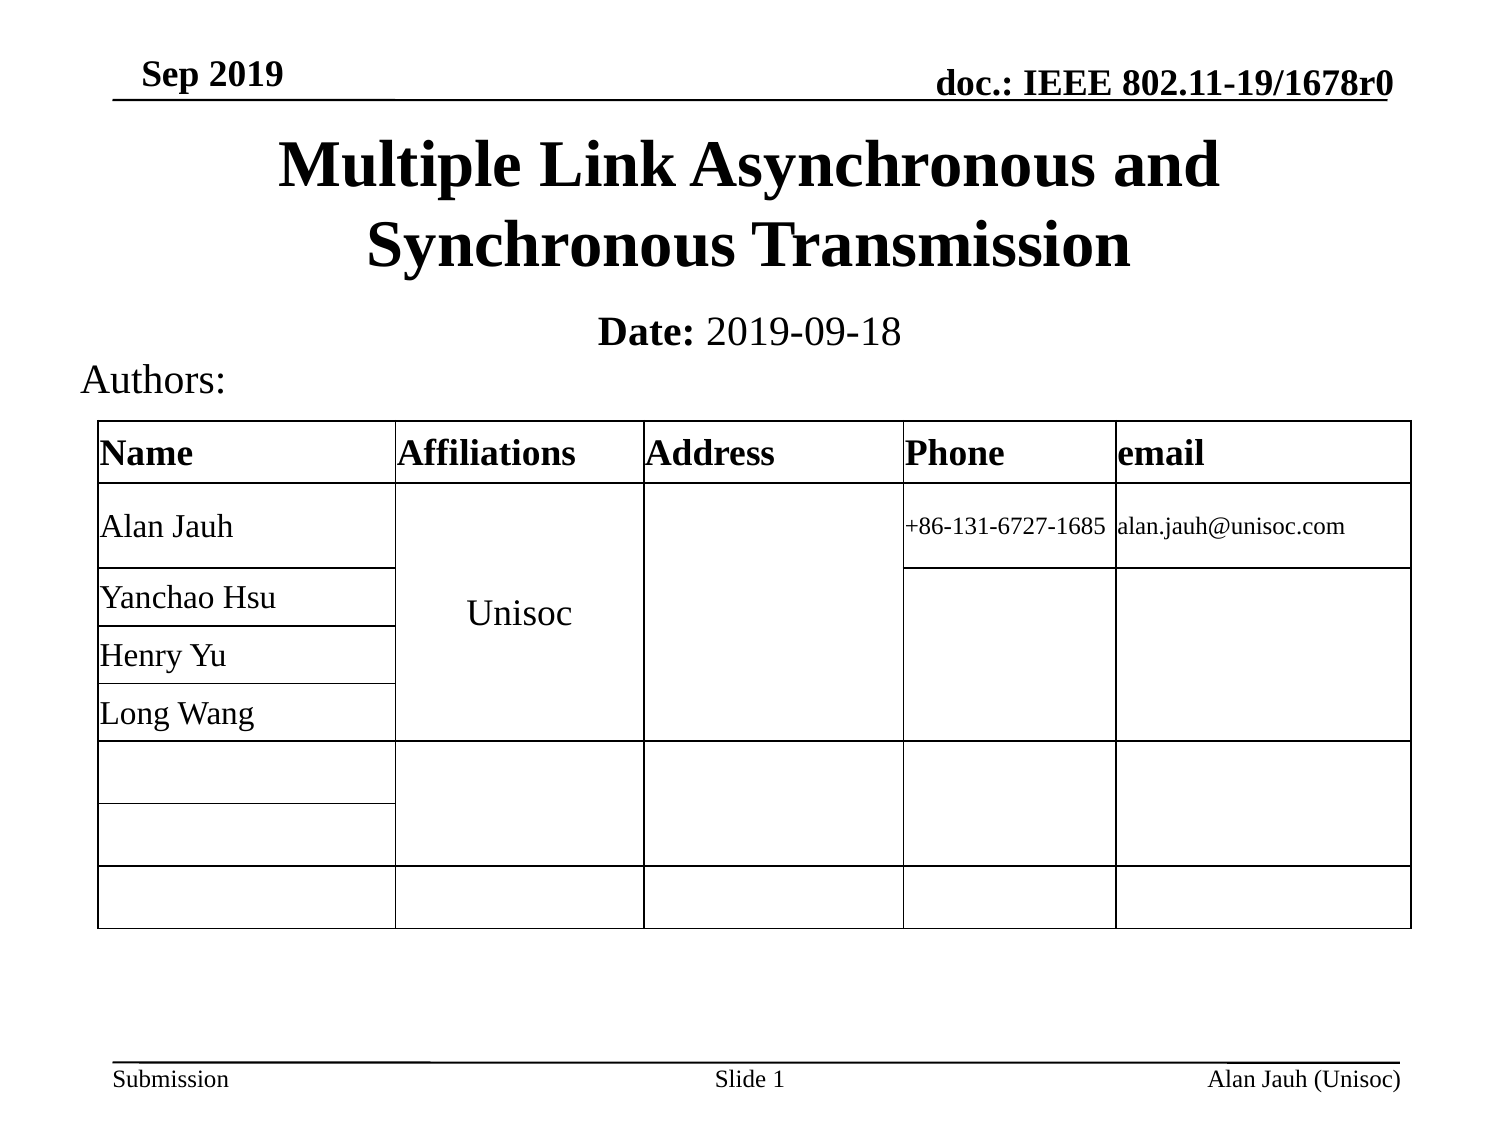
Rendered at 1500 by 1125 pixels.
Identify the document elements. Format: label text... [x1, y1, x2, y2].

text_box Authors: [64, 344, 303, 408]
table_header Name [99, 422, 395, 482]
table_cell Alan Jauh [99, 484, 395, 567]
table_cell Unisoc [396, 484, 643, 740]
table_cell [645, 484, 903, 740]
table_cell [904, 867, 1115, 928]
slide_number Slide 1 [684, 1061, 816, 1123]
table_cell [1117, 867, 1410, 928]
table_cell [645, 742, 903, 865]
table_cell Henry Yu [99, 627, 395, 683]
table_cell [99, 742, 395, 803]
table_header email [1117, 422, 1410, 482]
table_header Phone [904, 422, 1115, 482]
table_cell [1117, 742, 1410, 865]
table_cell [99, 804, 395, 865]
table_cell alan.jauh@unisoc.com [1117, 484, 1410, 567]
table_cell Yanchao Hsu [99, 569, 395, 625]
table_cell +86-131-6727-1685 [904, 484, 1115, 567]
table_cell [396, 867, 643, 928]
table_cell [99, 867, 395, 928]
title Multiple Link Asynchronous and Synchronous Transmission [112, 112, 1388, 288]
table_cell [1117, 569, 1410, 740]
table_cell Long Wang [99, 684, 395, 740]
footer Alan Jauh (Unisoc) [878, 1061, 1402, 1093]
text_box Date: 2019-09-18 [112, 296, 1388, 362]
table_cell [904, 569, 1115, 740]
table_cell [904, 742, 1115, 865]
table_header Affiliations [396, 422, 643, 482]
table_cell [396, 742, 643, 865]
table_header Address [645, 422, 903, 482]
table_cell [645, 867, 903, 928]
